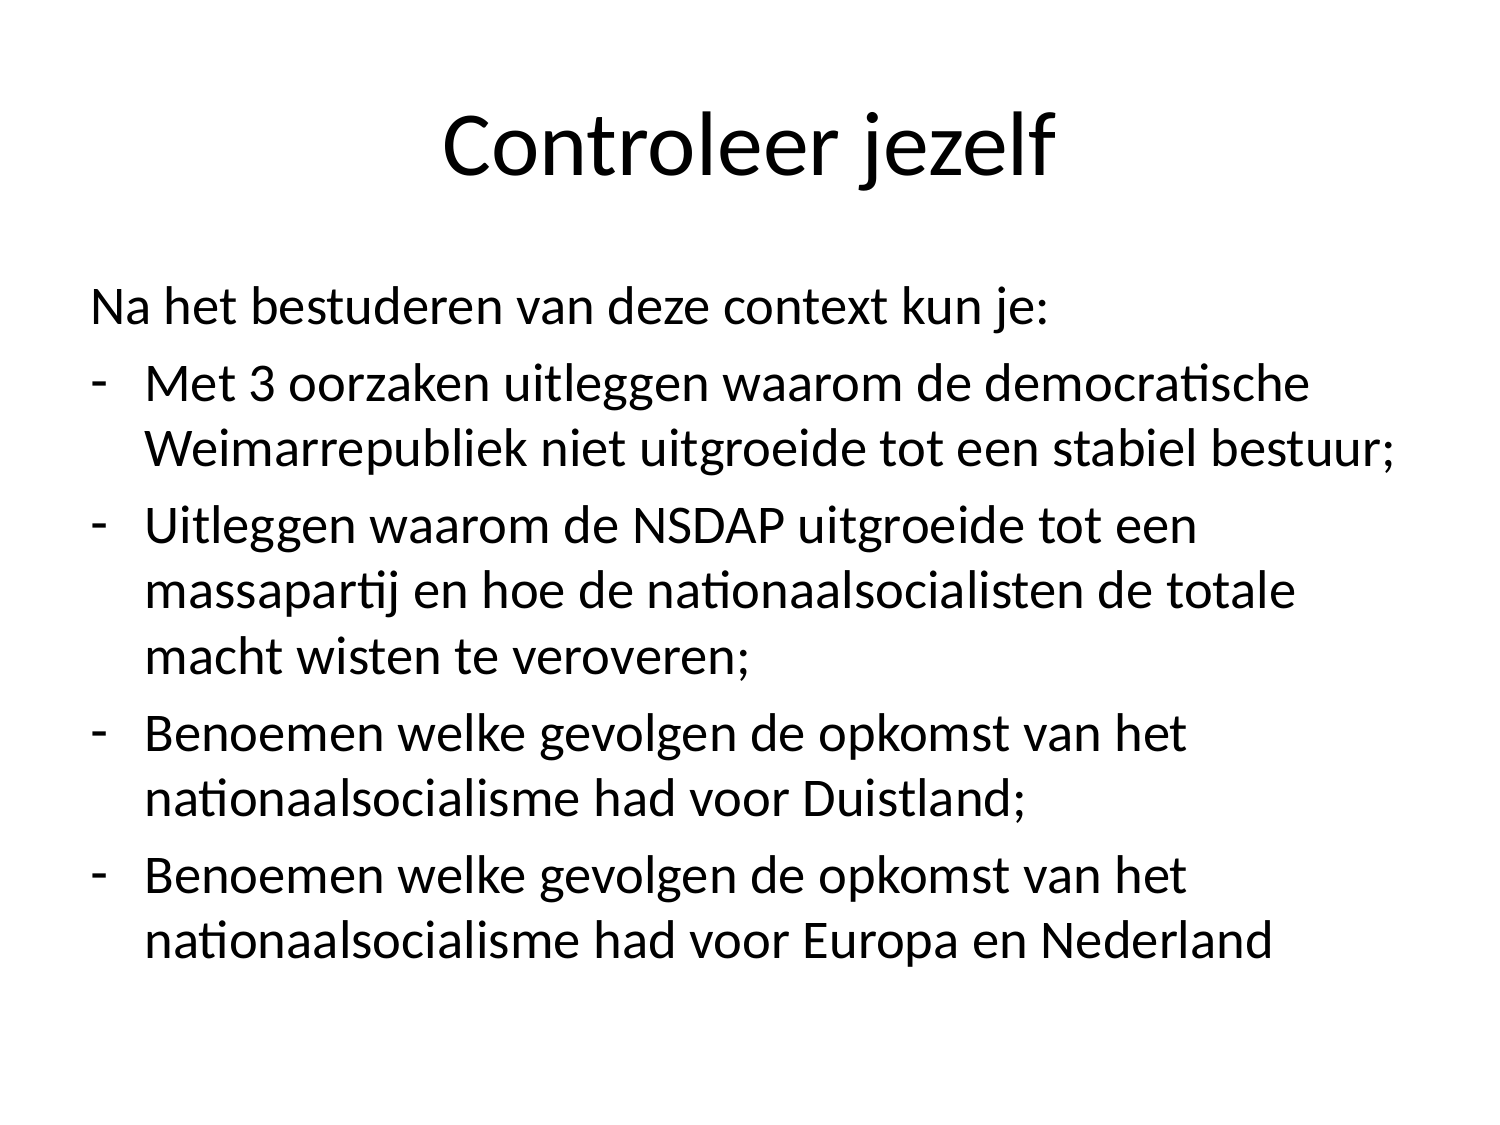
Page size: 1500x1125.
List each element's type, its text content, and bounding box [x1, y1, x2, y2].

title Controleer jezelf [75, 45, 1425, 233]
list Na het bestuderen van deze context kun je: Met 3 oorzaken uitleggen waarom de democratische Weimarrepubliek niet uitgroeide tot een stabiel bestuur; Uitleggen waarom de NSDAP uitgroeide tot een massapartij en hoe de nationaalsocialisten de totale macht wisten te veroveren; Benoemen welke gevolgen de opkomst van het nationaalsocialisme had voor Duistland; Benoemen welke gevolgen de opkomst van het nationaalsocialisme had voor Europa en Nederland [75, 262, 1425, 1005]
